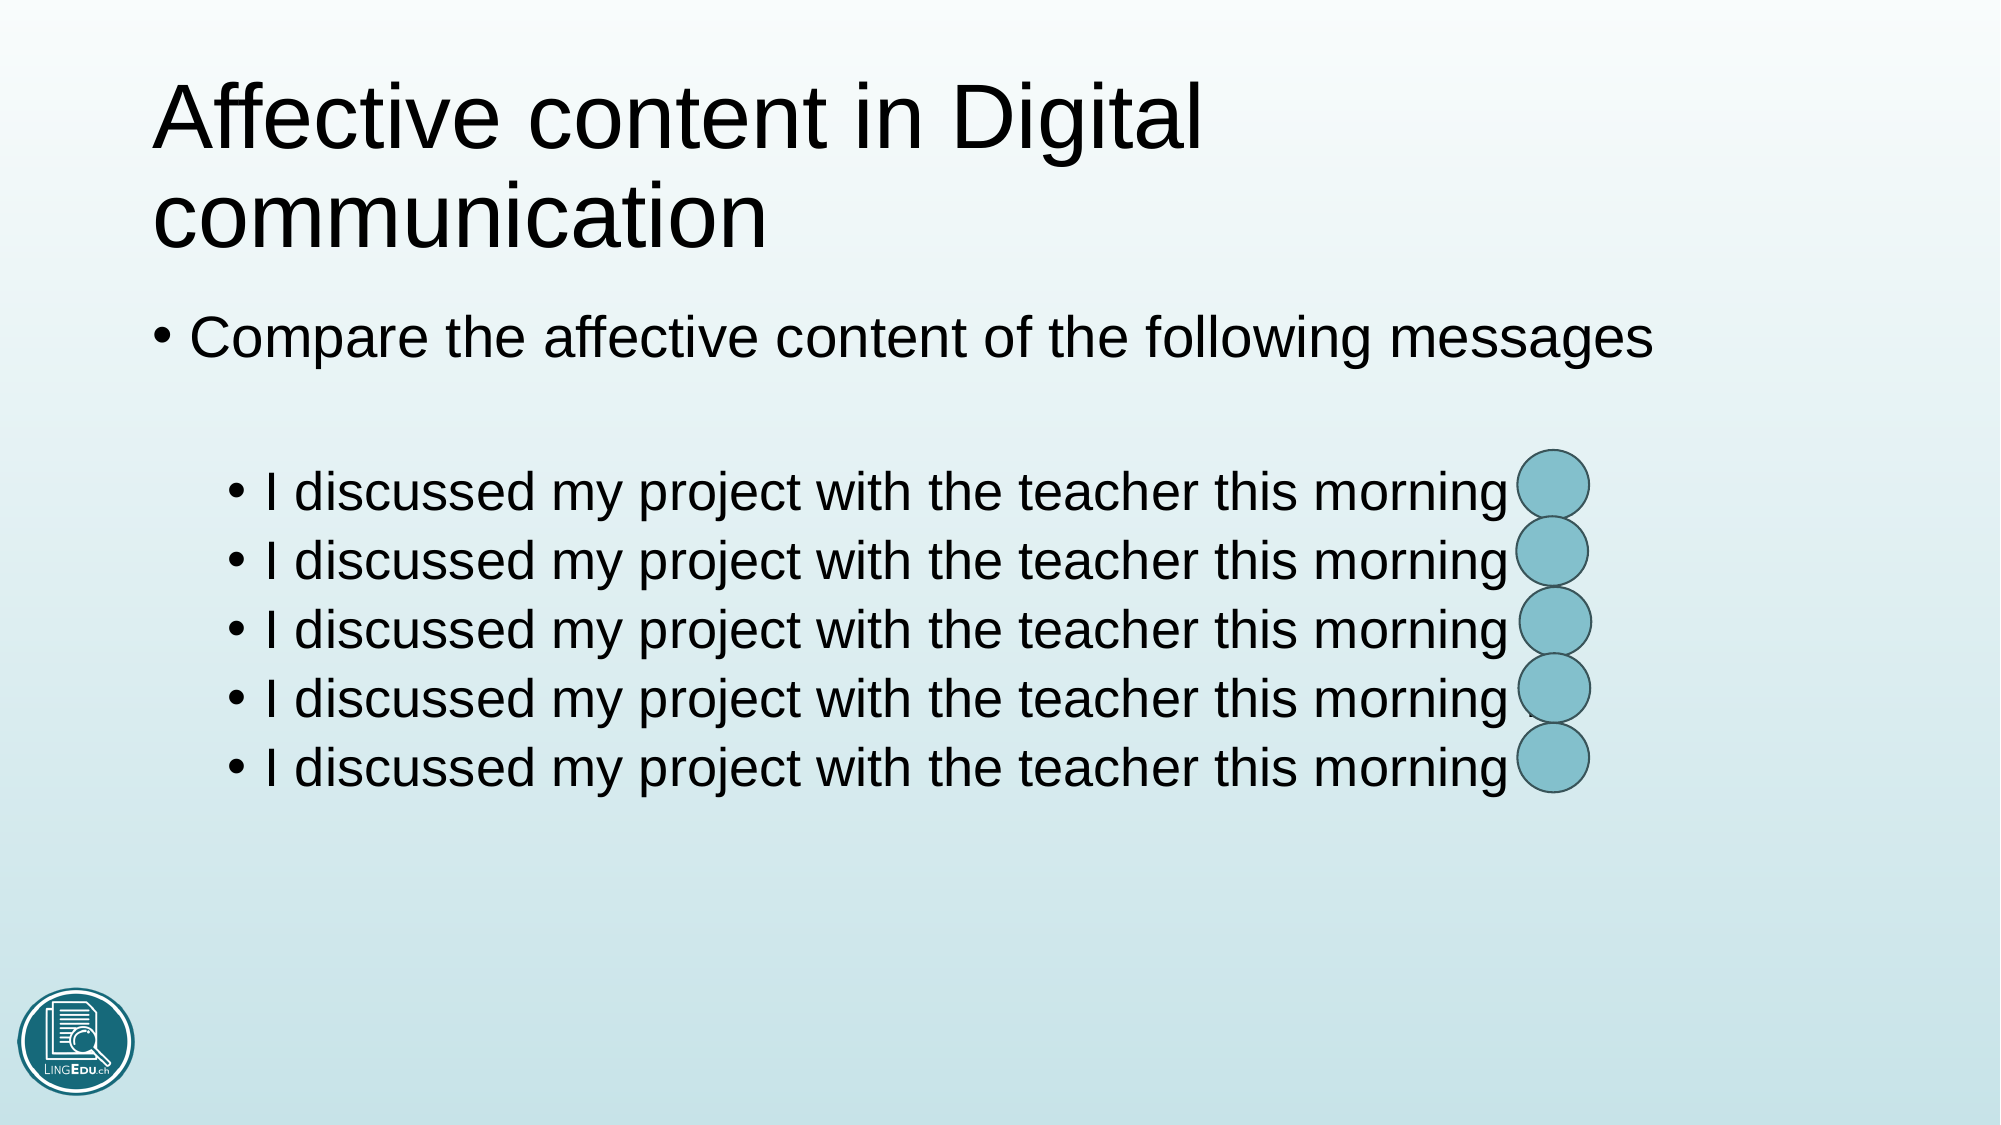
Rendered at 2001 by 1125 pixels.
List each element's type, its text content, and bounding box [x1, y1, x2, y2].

text_box [1516, 721, 1591, 794]
picture [17, 987, 135, 1096]
title Affective content in Digital communication [137, 59, 1863, 278]
text_box [1515, 515, 1590, 587]
text_box [1517, 652, 1592, 723]
text_box [1516, 448, 1591, 518]
list Compare the affective content of the following messages I discussed my project with the teacher this morning 😱 I discussed my project with the teacher this morning 🙃 I discussed my project with the teacher this morning 😊 I discussed my project with the teacher this morning 😤 I discussed my project with the teacher this morning 🤯 [137, 299, 1863, 1014]
text_box [1518, 585, 1593, 655]
